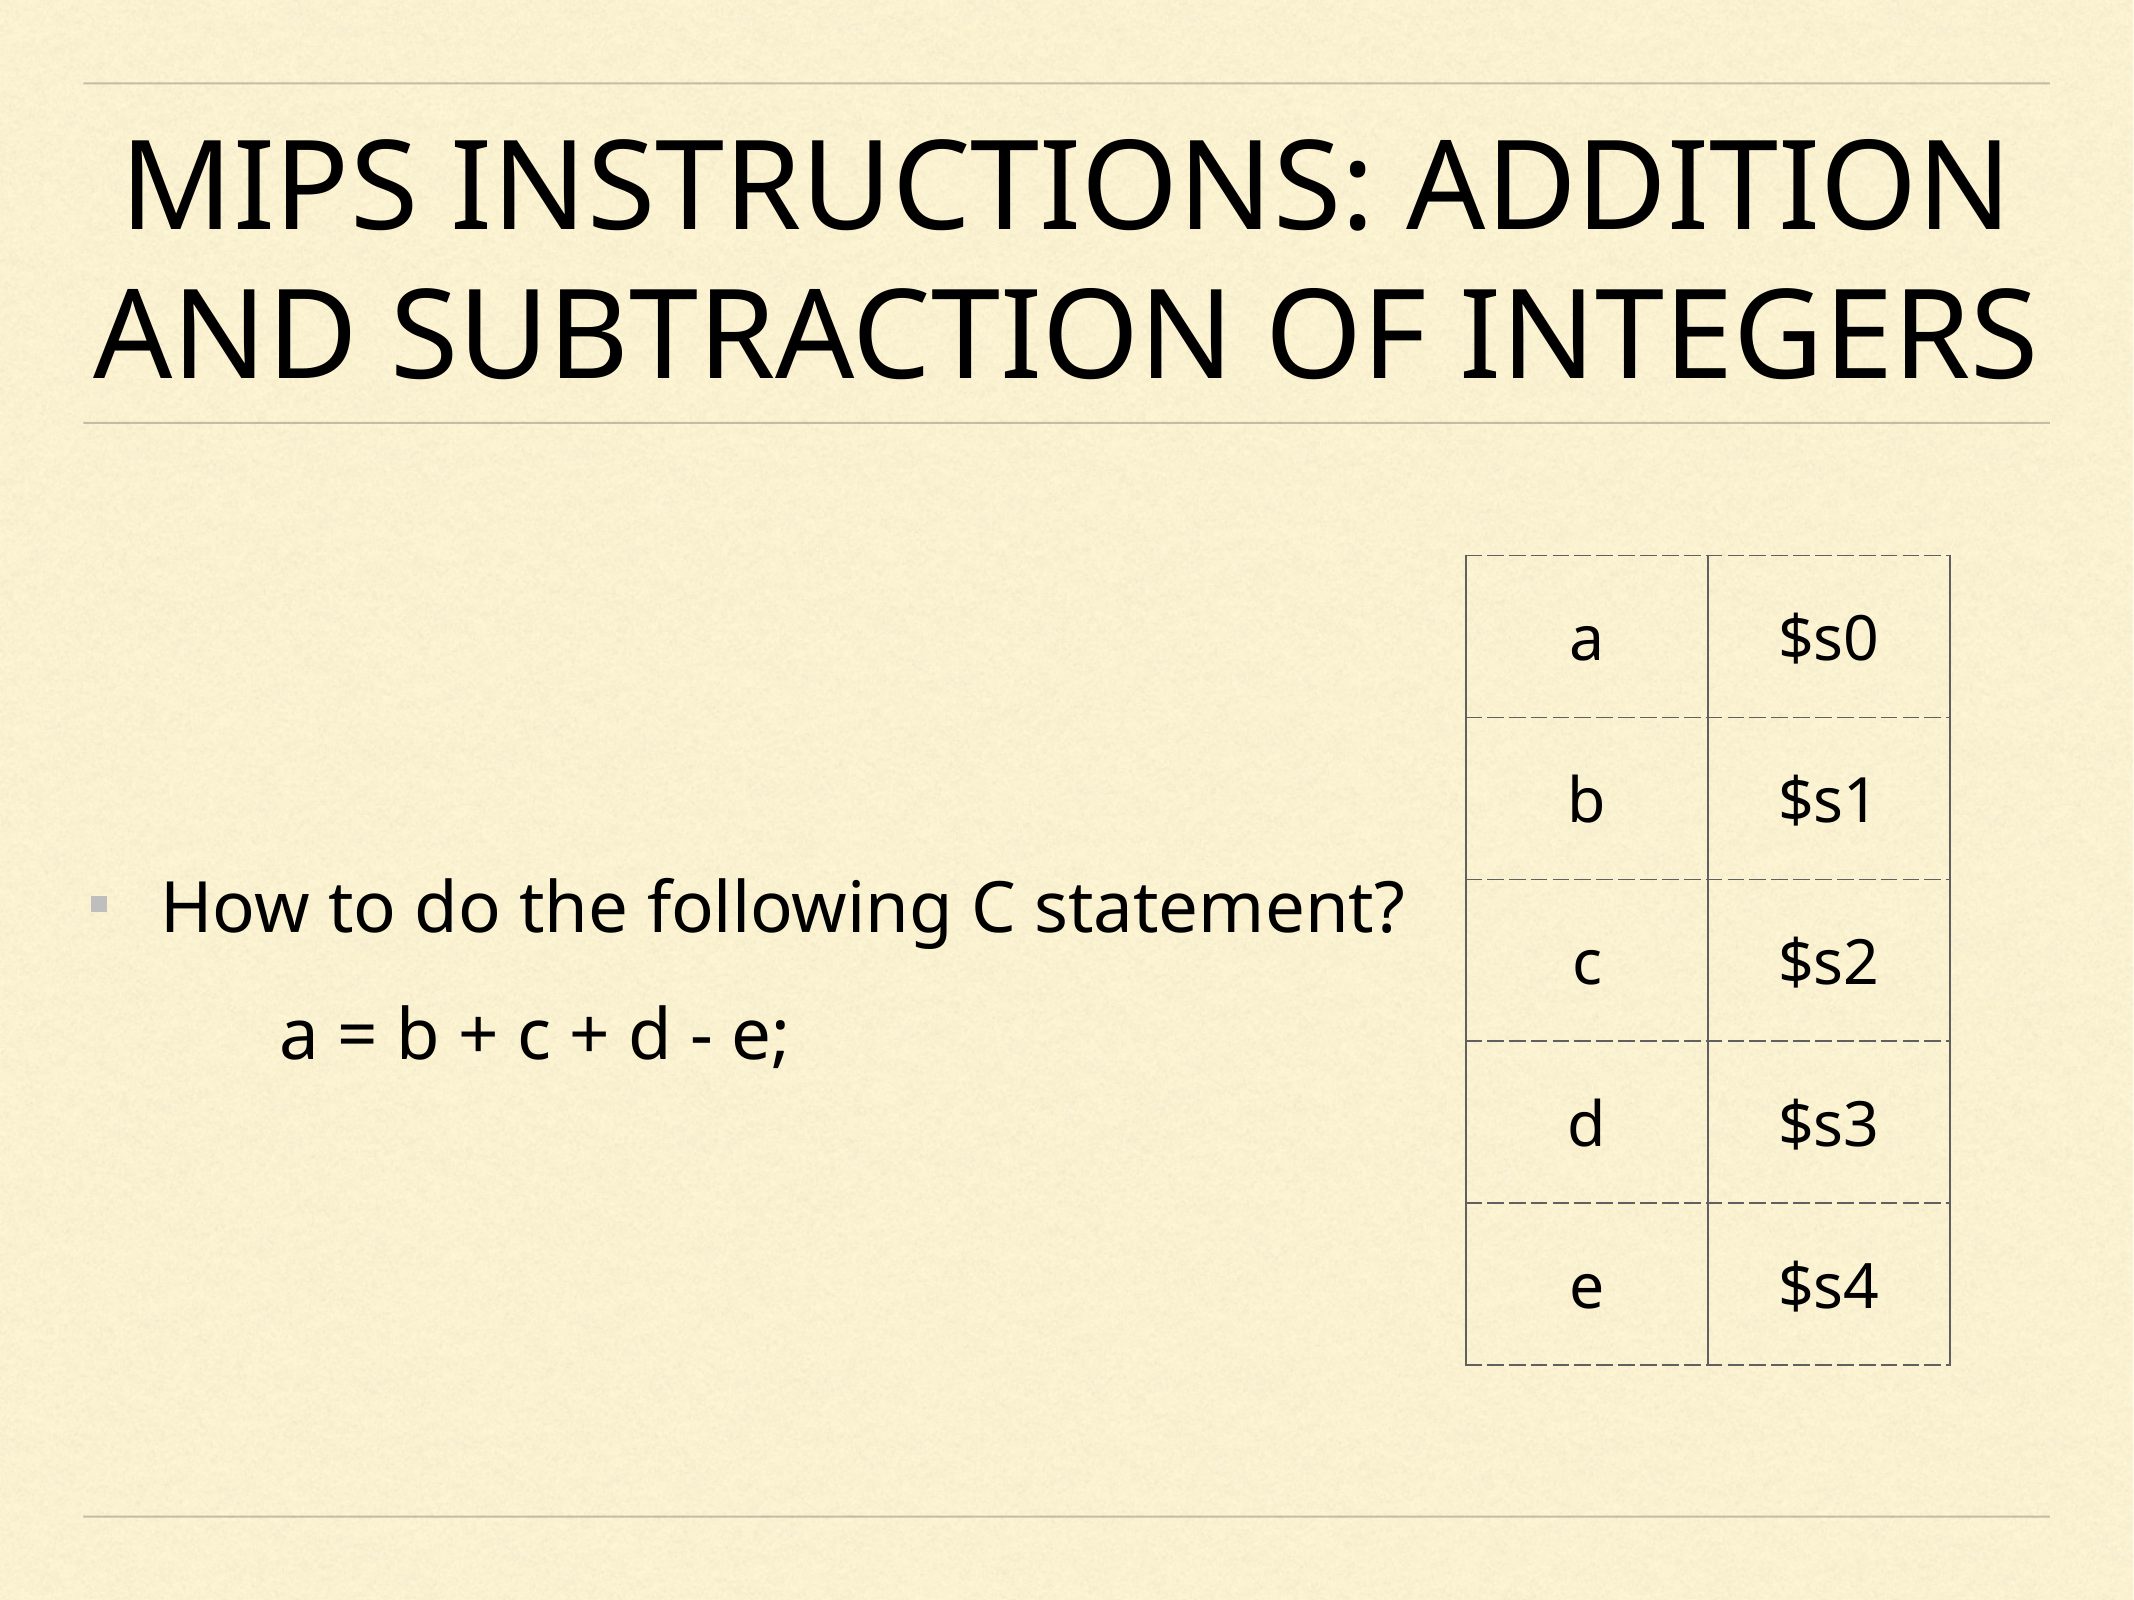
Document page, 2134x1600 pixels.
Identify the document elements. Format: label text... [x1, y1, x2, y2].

table_header a [1467, 555, 1707, 717]
title MIPS INSTRUCTIONS: ADDITION AND SUBTRACTION OF INTEGERS [82, 97, 2051, 411]
slide_number [1994, 1457, 2054, 1520]
table_cell b [1467, 717, 1707, 879]
list How to do the following C statement? a = b + c + d - e; [82, 497, 2051, 1438]
table_cell $s4 [1709, 1203, 1949, 1365]
table_cell c [1467, 879, 1707, 1041]
table_header $s0 [1709, 555, 1949, 717]
table_cell e [1467, 1203, 1707, 1365]
table_cell $s2 [1709, 879, 1949, 1041]
table_cell d [1467, 1041, 1707, 1203]
table_cell $s3 [1709, 1041, 1949, 1203]
table_cell $s1 [1709, 717, 1949, 879]
picture [0, 0, 2134, 1600]
